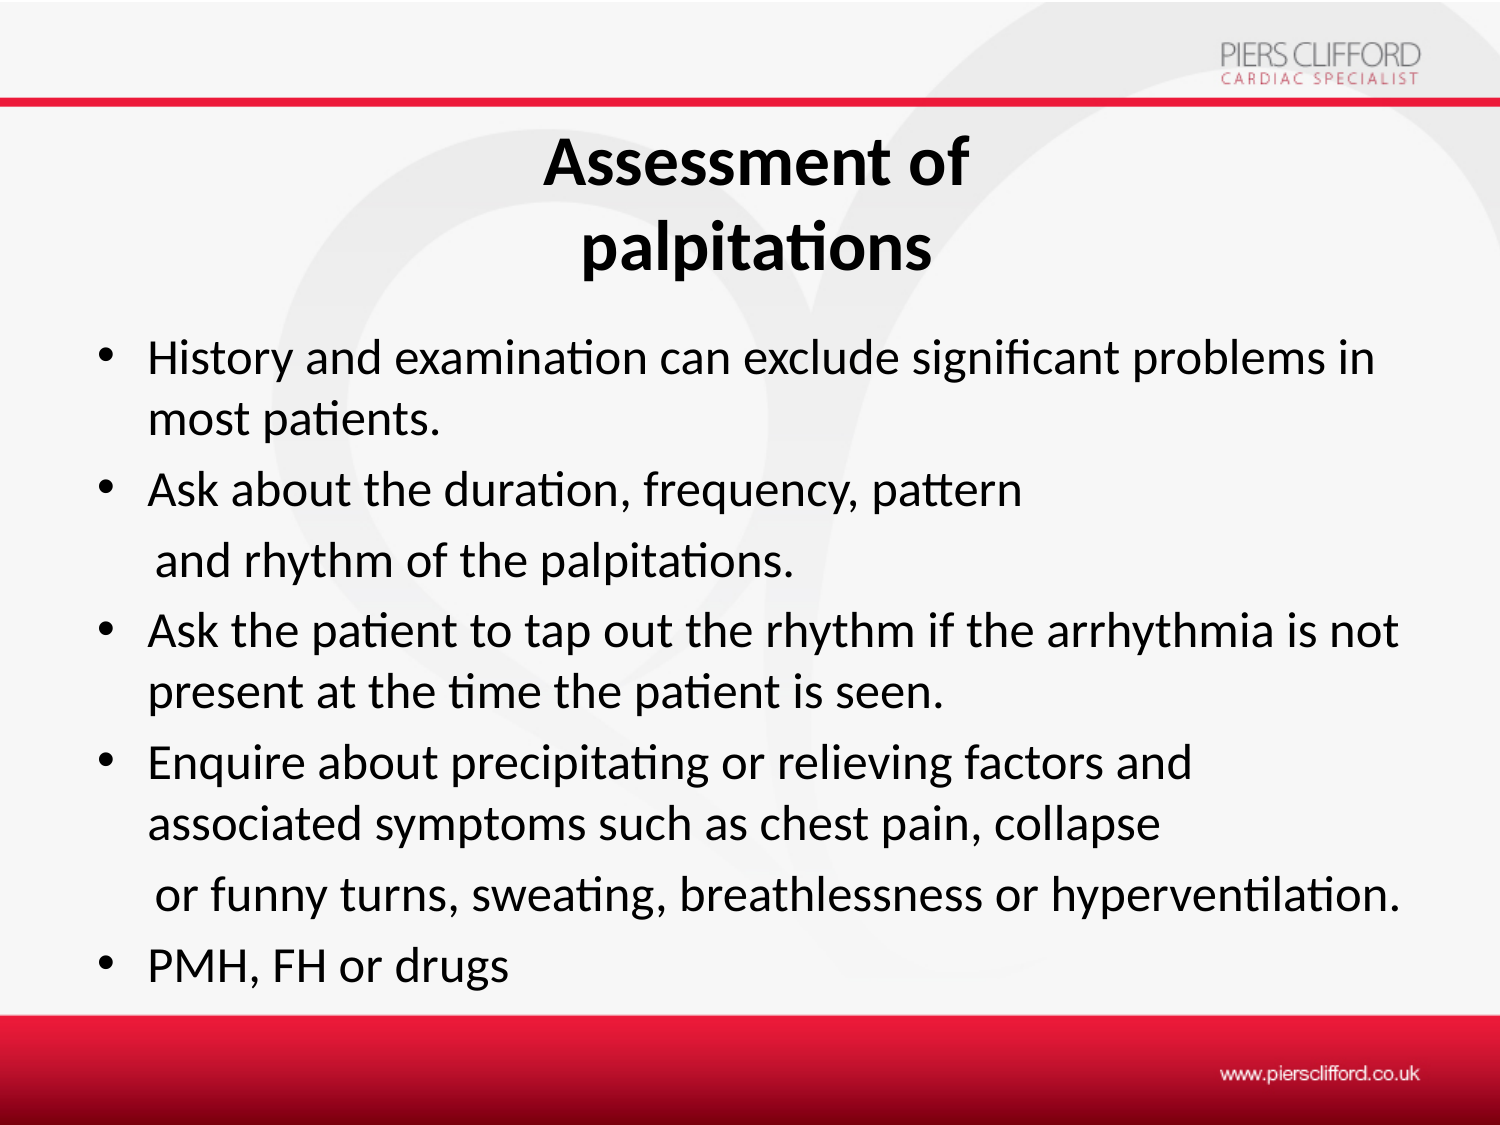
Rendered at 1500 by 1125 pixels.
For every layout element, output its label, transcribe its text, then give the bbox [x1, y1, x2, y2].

list History and examination can exclude significant problems in most patients. Ask about the duration, frequency, pattern and rhythm of the palpitations. Ask the patient to tap out the rhythm if the arrhythmia is not present at the time the patient is seen. Enquire about precipitating or relieving factors and associated symptoms such as chest pain, collapse or funny turns, sweating, breathlessness or hyperventilation. PMH, FH or drugs [81, 316, 1433, 1060]
title Assessment of palpitations [81, 105, 1433, 294]
picture [0, 2, 1500, 1125]
